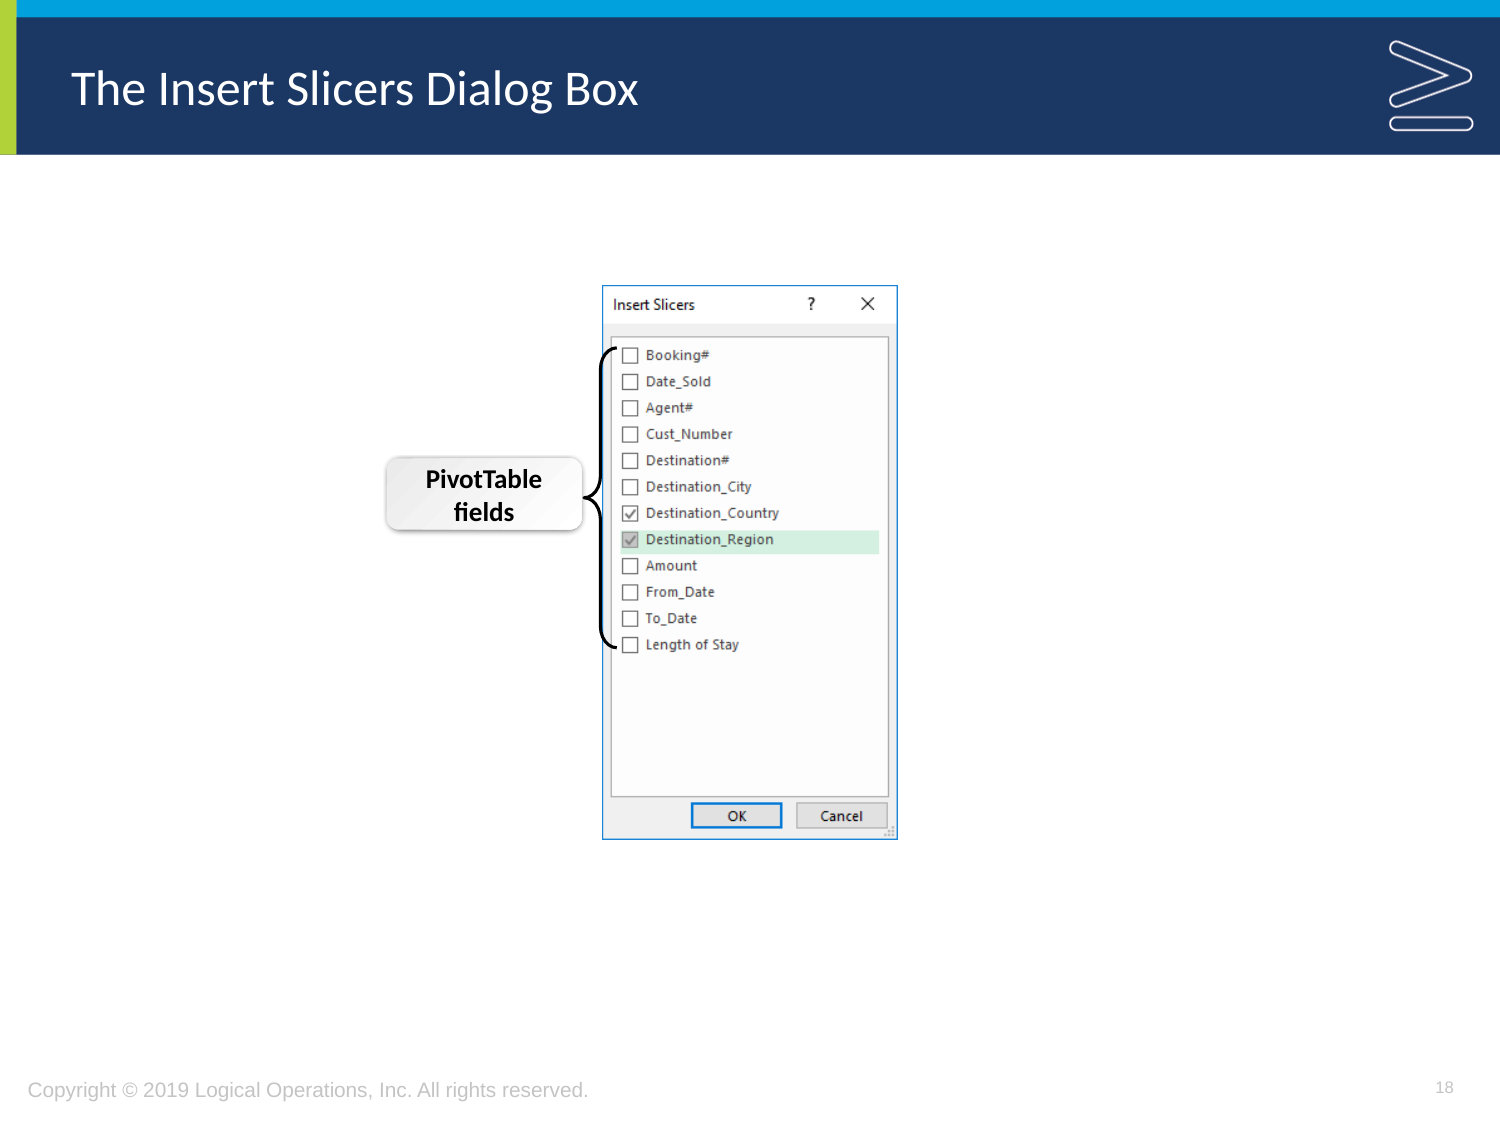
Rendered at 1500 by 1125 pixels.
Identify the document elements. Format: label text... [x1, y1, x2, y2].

text_box PivotTable fields [384, 456, 584, 532]
picture [0, 0, 56, 155]
picture [1350, 18, 1500, 155]
title The Insert Slicers Dialog Box [56, 16, 1350, 155]
picture [602, 285, 898, 840]
text_box [584, 489, 597, 507]
slide_number 18 [1118, 1057, 1469, 1118]
